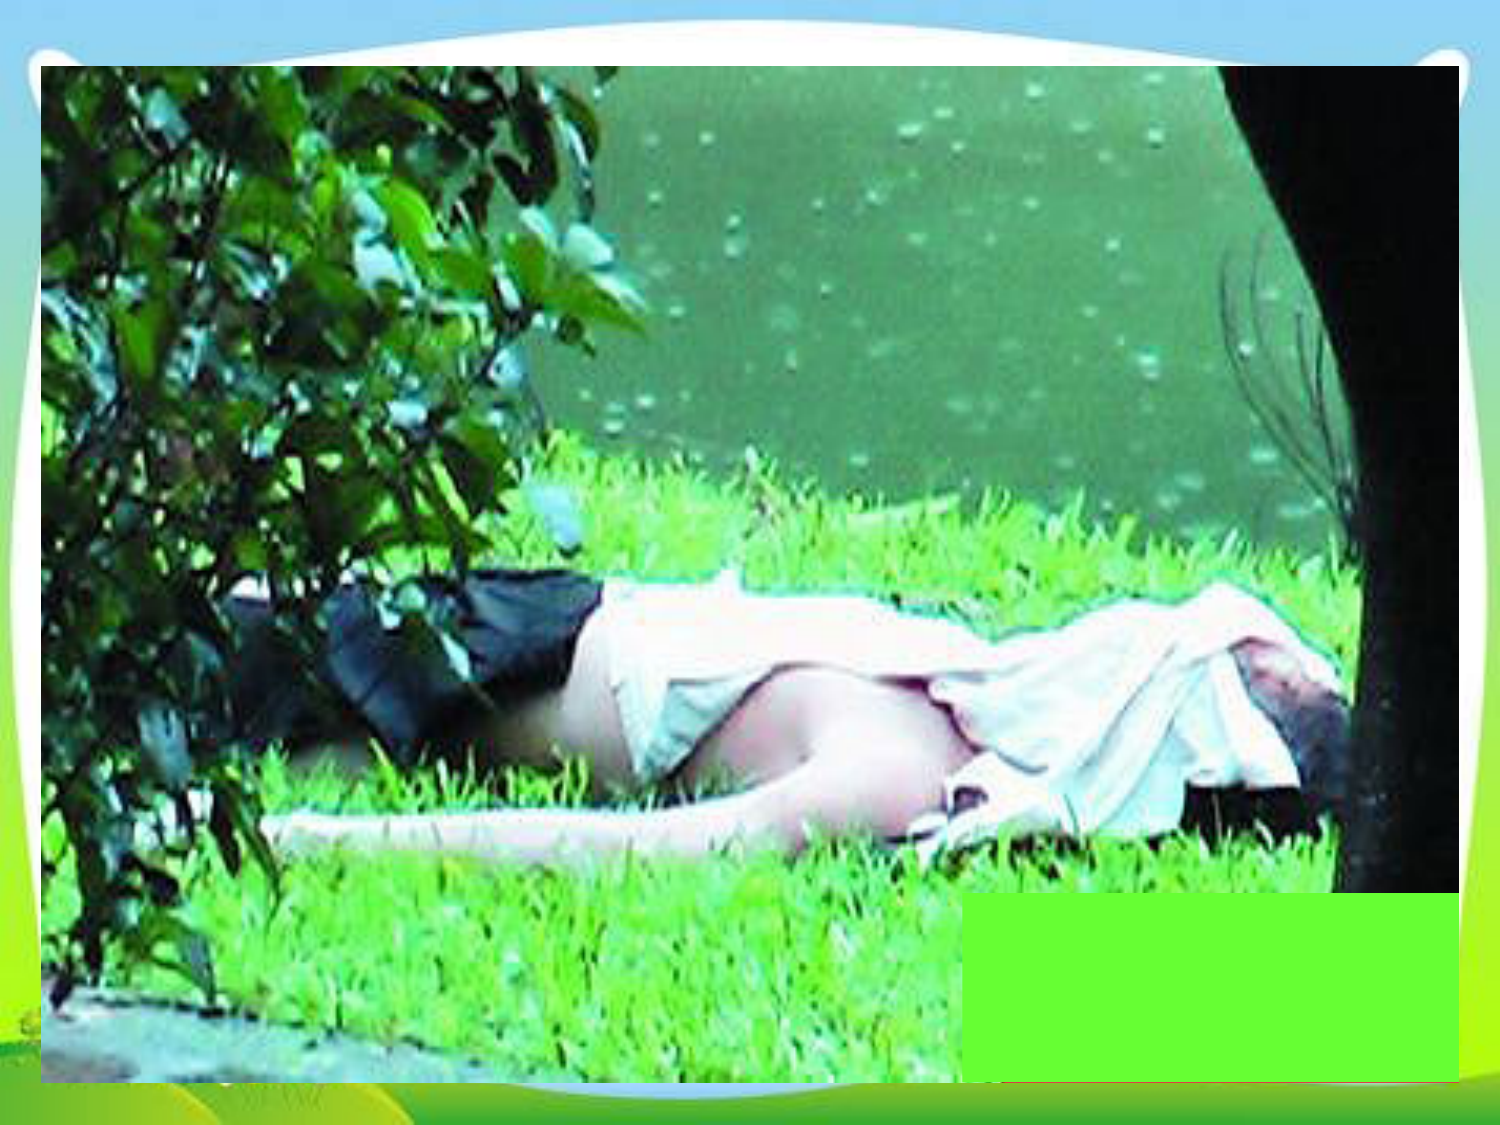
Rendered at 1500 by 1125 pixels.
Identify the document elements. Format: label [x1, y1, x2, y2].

list [41, 66, 1460, 1083]
picture [0, 0, 1500, 1125]
